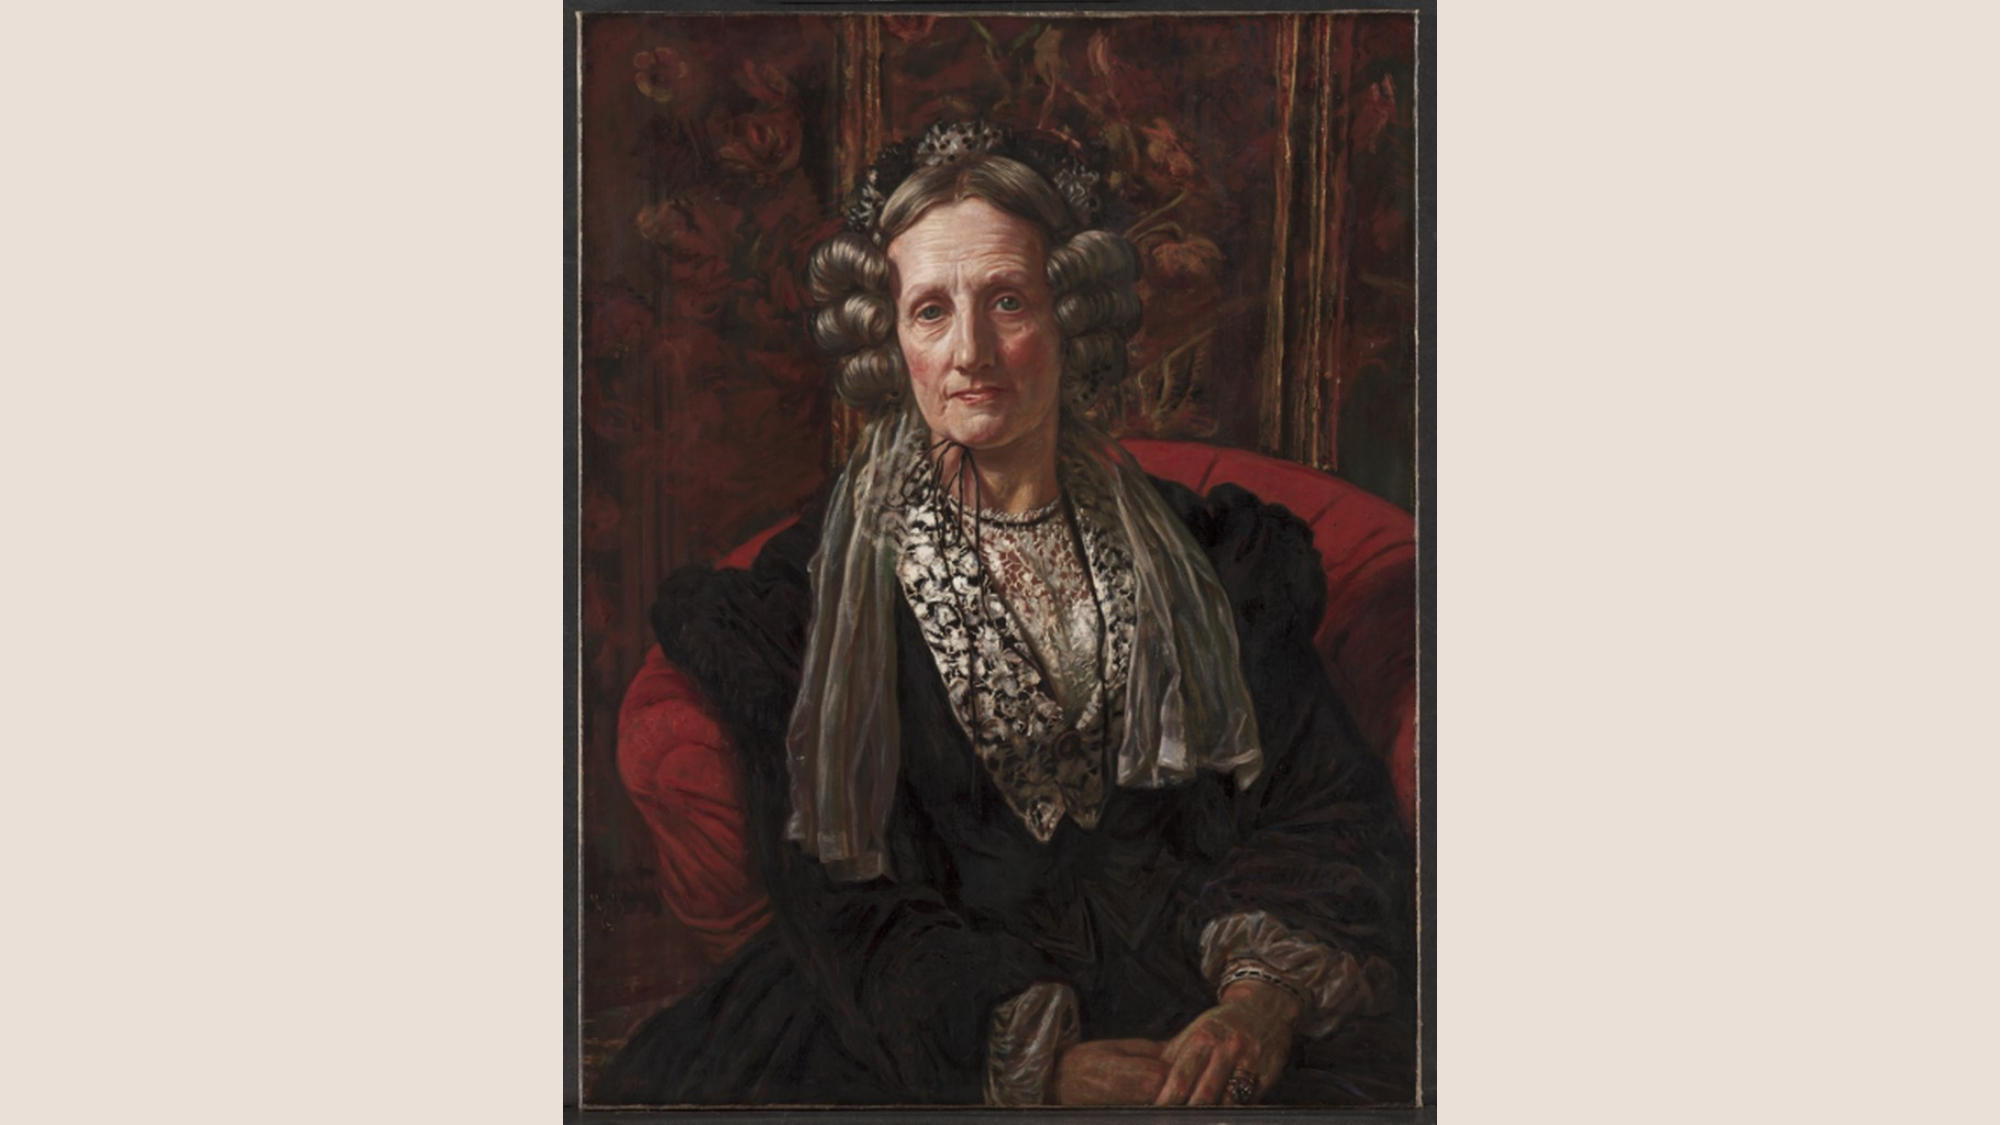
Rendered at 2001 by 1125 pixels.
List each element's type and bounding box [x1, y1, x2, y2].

picture [563, 0, 1437, 1125]
